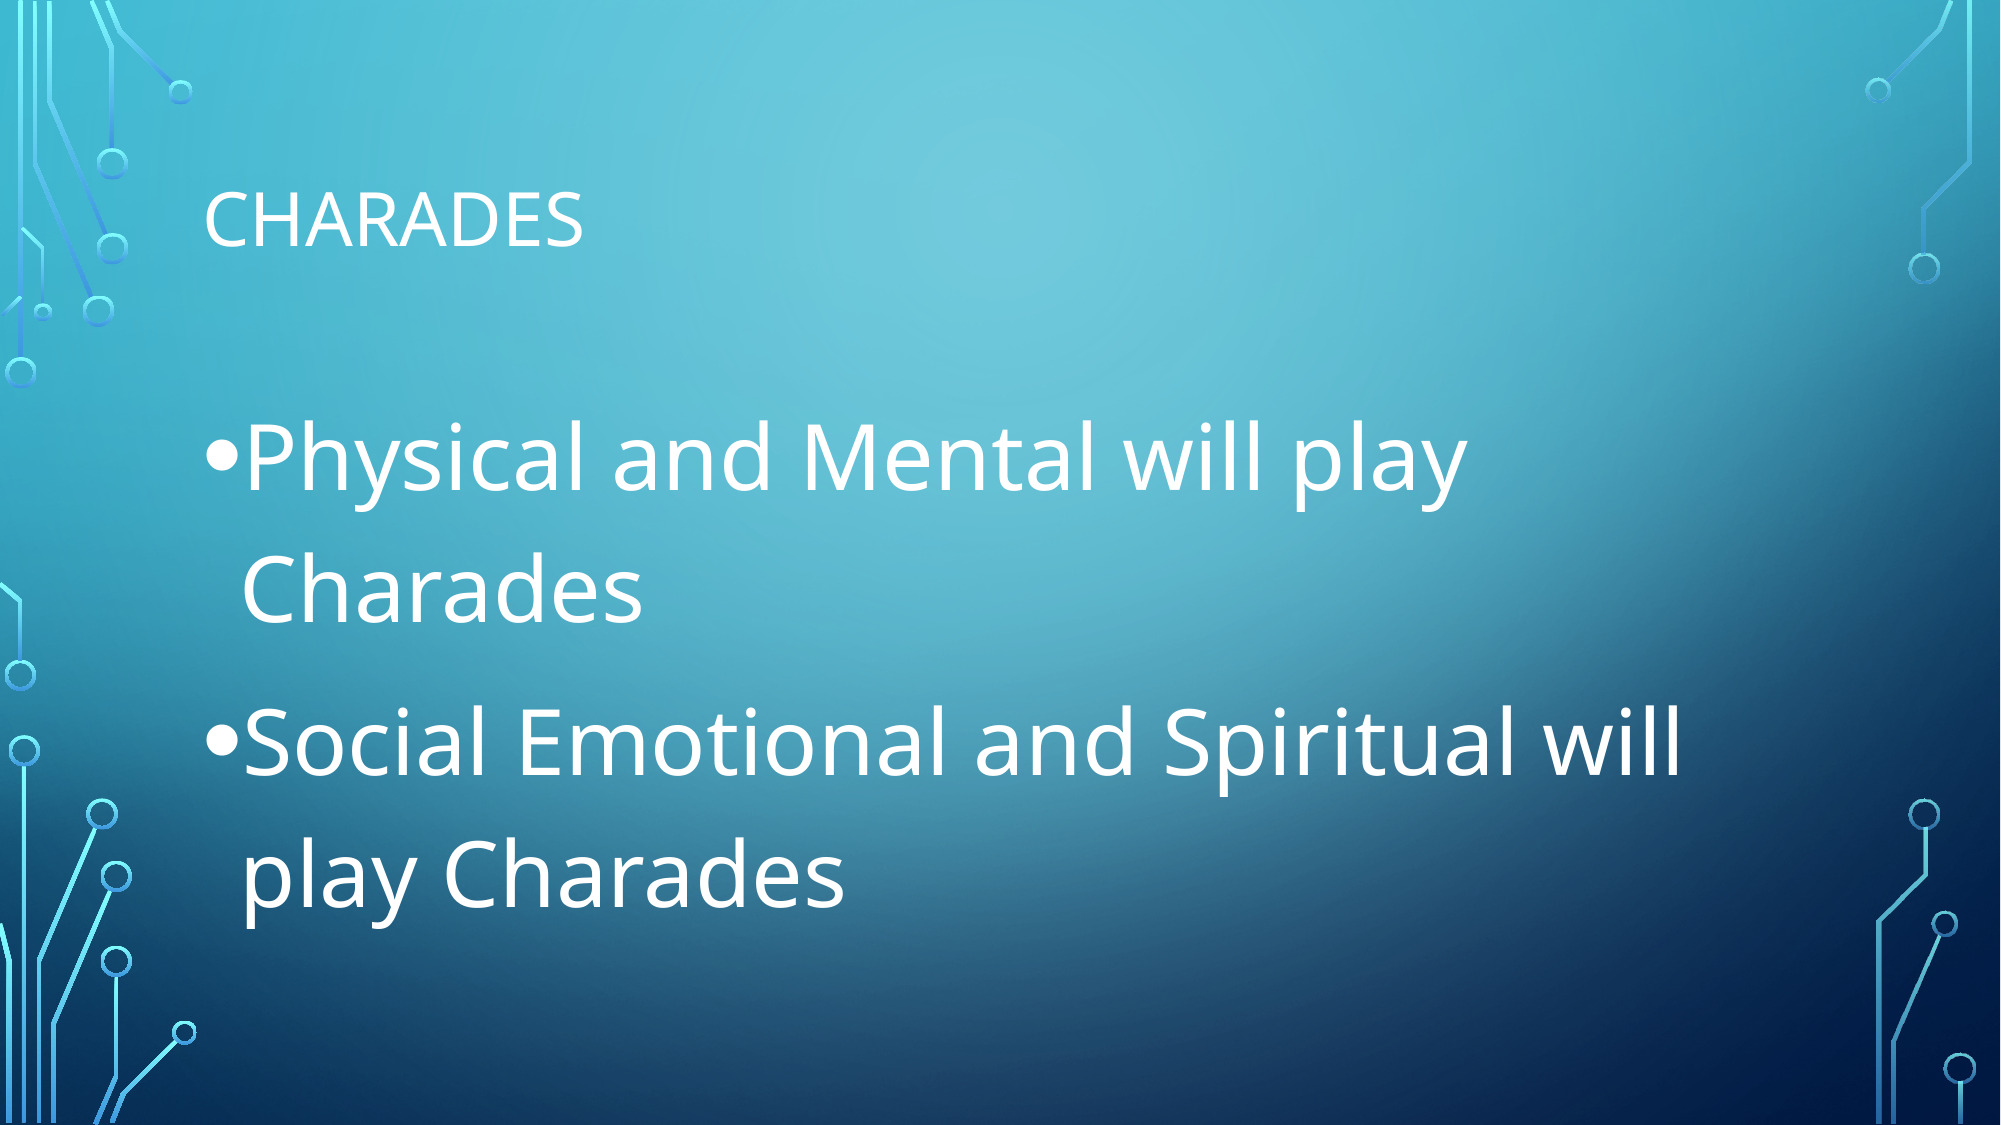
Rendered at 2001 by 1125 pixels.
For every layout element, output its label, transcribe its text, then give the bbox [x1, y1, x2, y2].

list Physical and Mental will play Charades Social Emotional and Spiritual will play Charades [187, 369, 1813, 950]
title charades [187, 101, 1813, 344]
